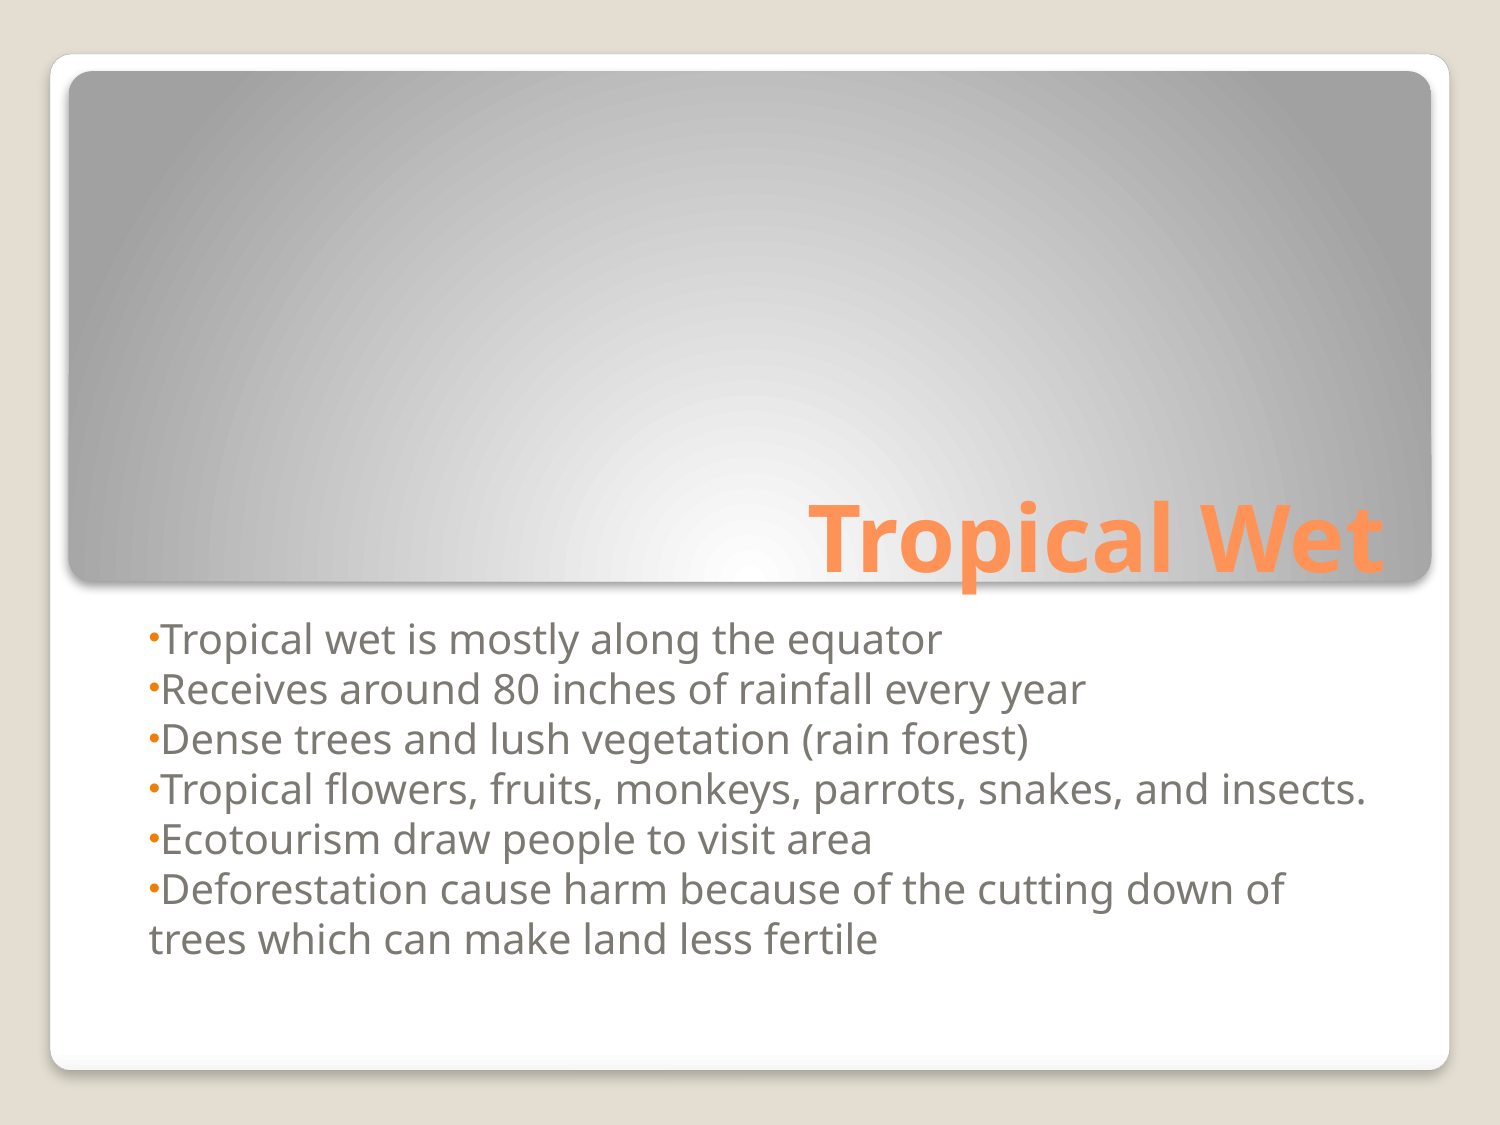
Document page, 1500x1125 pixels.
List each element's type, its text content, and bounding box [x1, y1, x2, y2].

subtitle Tropical wet is mostly along the equator Receives around 80 inches of rainfall every year Dense trees and lush vegetation (rain forest) Tropical flowers, fruits, monkeys, parrots, snakes, and insects. Ecotourism draw people to visit area Deforestation cause harm because of the cutting down of trees which can make land less fertile [112, 612, 1388, 1071]
title Tropical Wet [118, 298, 1394, 599]
